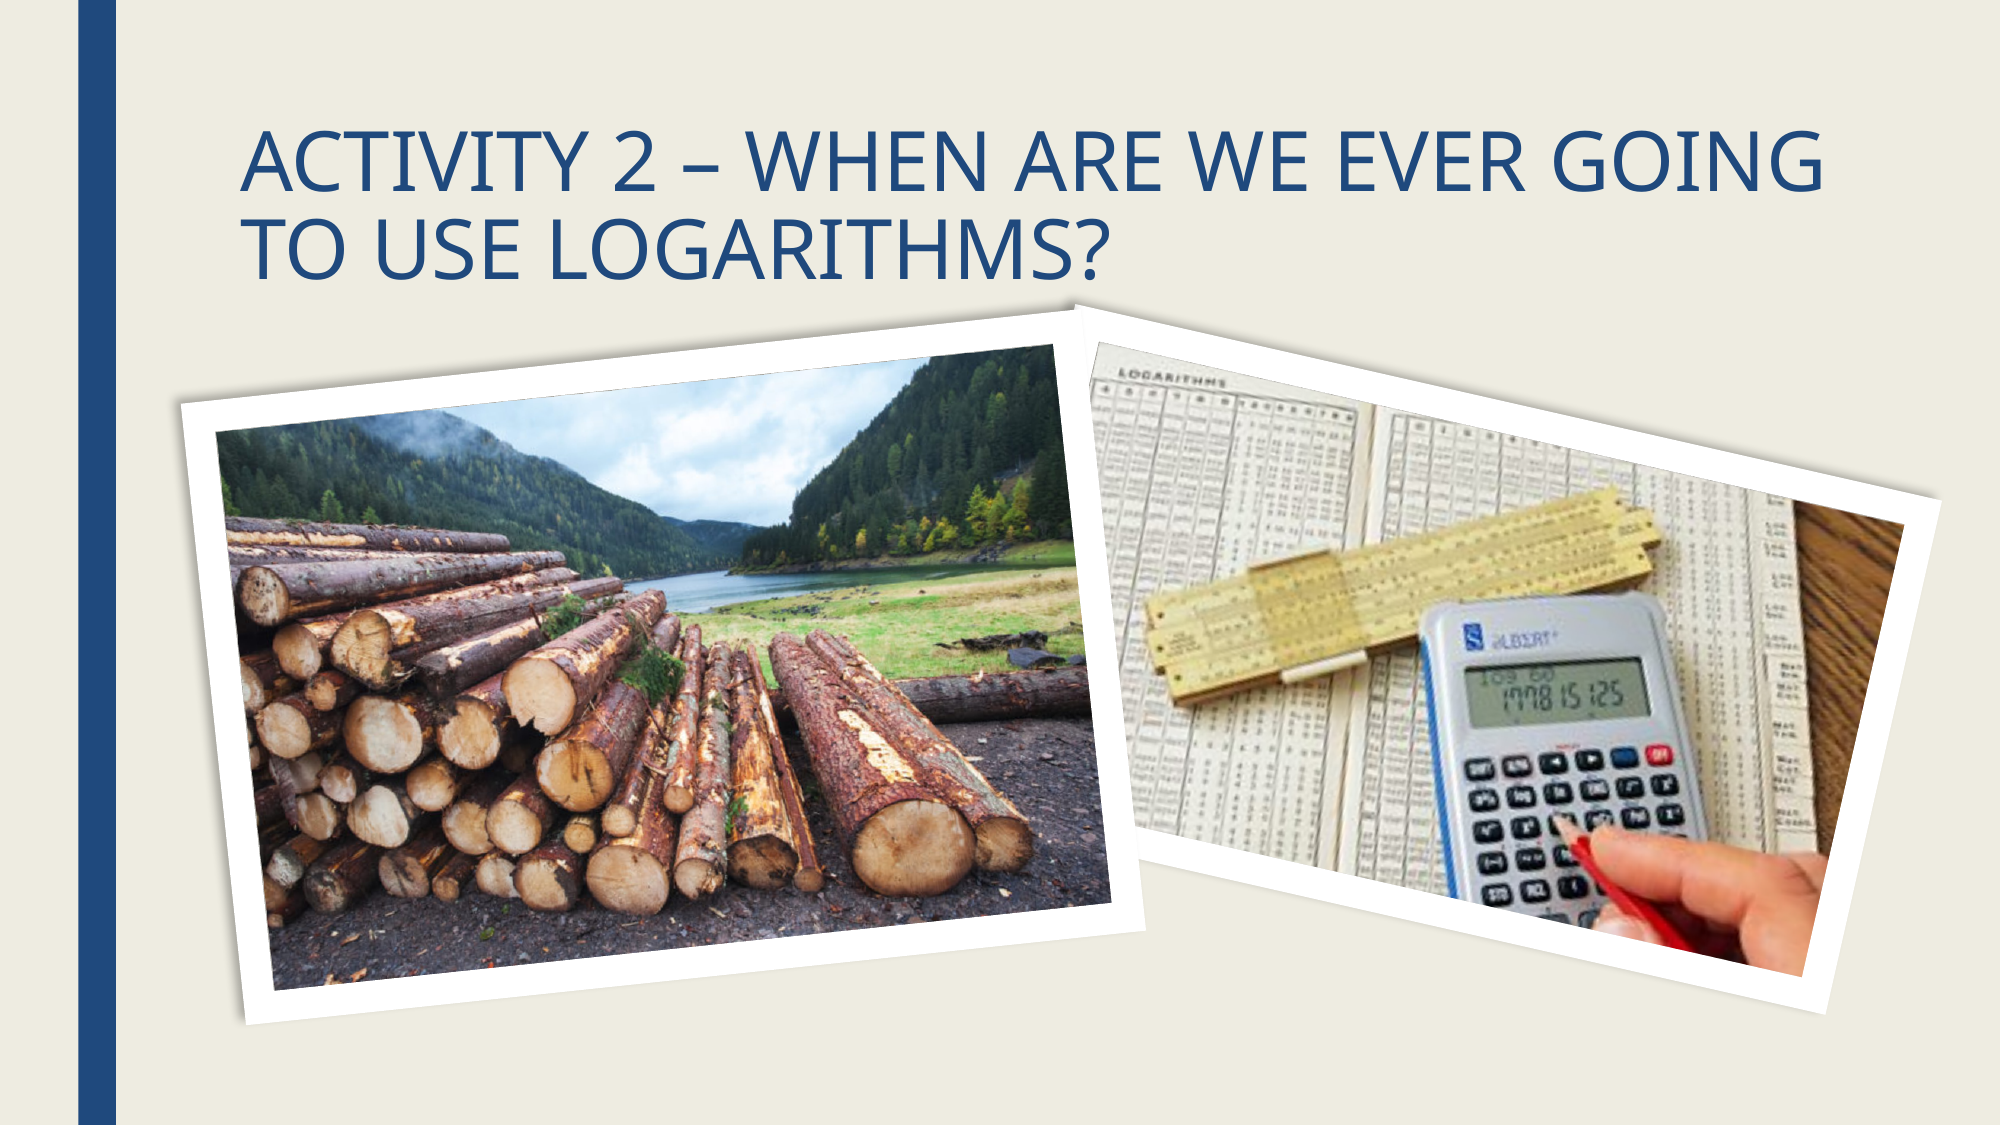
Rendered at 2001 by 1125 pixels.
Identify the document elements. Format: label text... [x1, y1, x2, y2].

picture [217, 344, 1904, 990]
title ACTIVITY 2 – WHEN ARE WE EVER GOING TO USE LOGARITHMS? [225, 112, 1873, 357]
